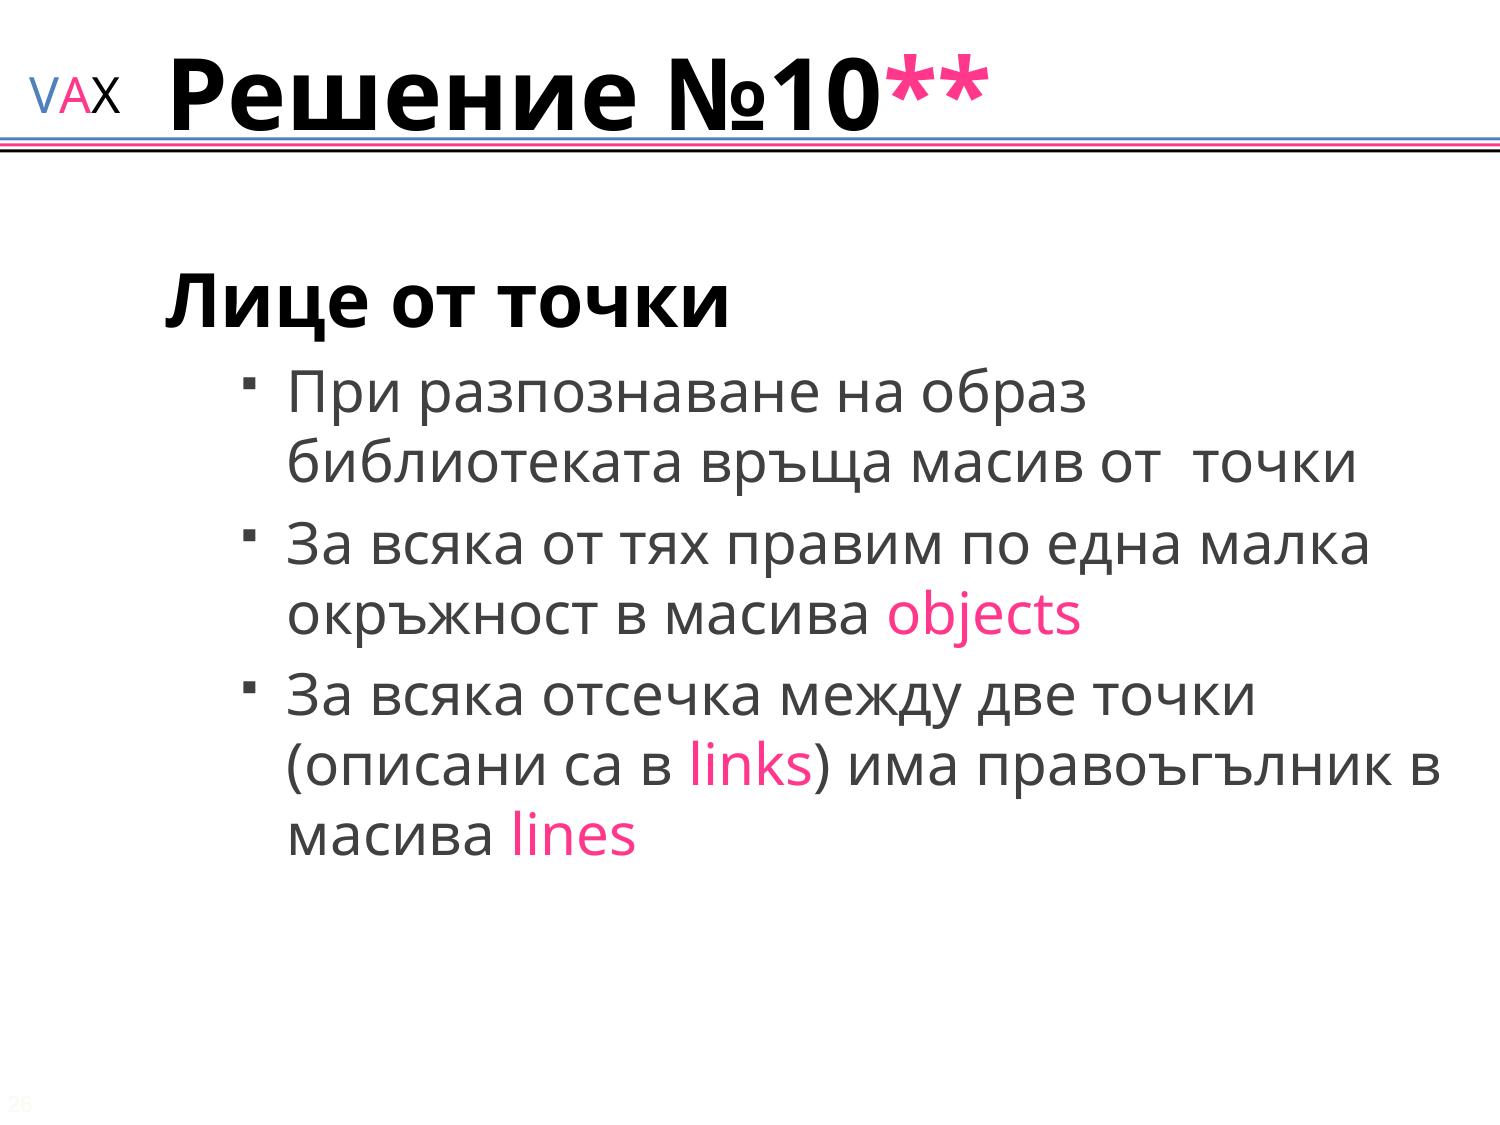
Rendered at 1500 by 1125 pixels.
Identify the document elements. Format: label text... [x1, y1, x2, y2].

title Решение №10** [0, 37, 1500, 144]
